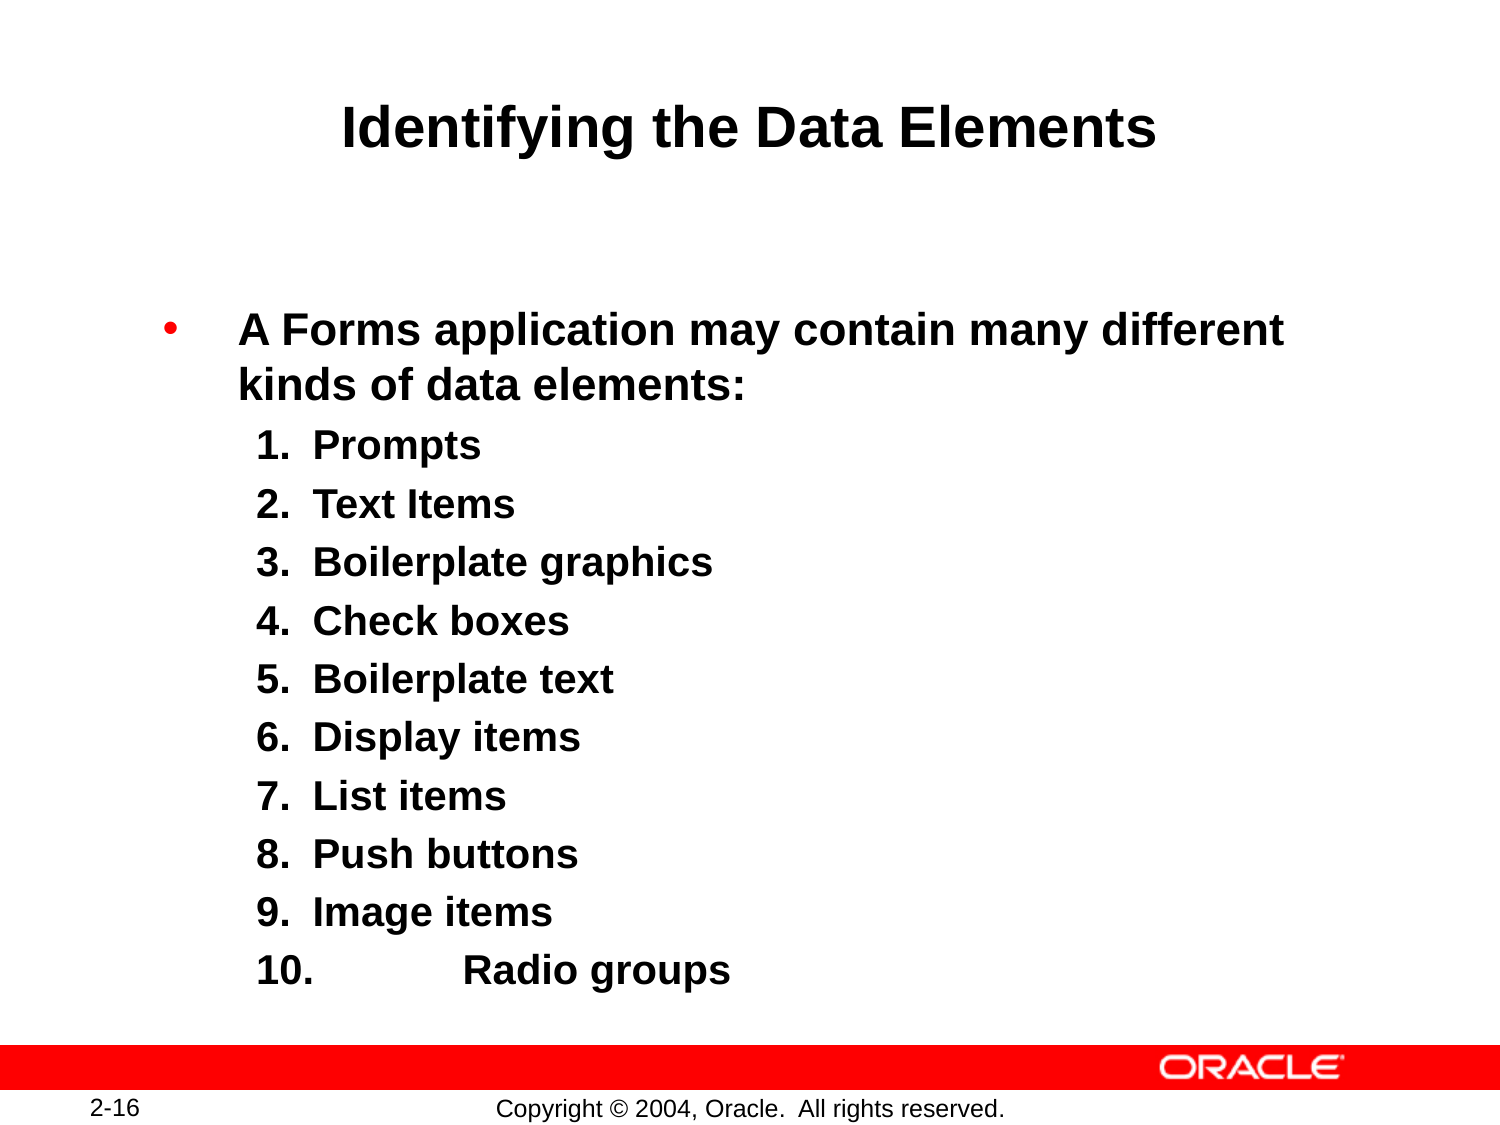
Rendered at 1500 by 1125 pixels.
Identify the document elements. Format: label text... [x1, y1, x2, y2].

title Identifying the Data Elements [149, 87, 1351, 232]
list A Forms application may contain many different kinds of data elements: 1. Prompts 2. Text Items 3. Boilerplate graphics 4. Check boxes 5. Boilerplate text 6. Display items 7. List items 8. Push buttons 9. Image items 10. Radio groups [141, 297, 1351, 1020]
